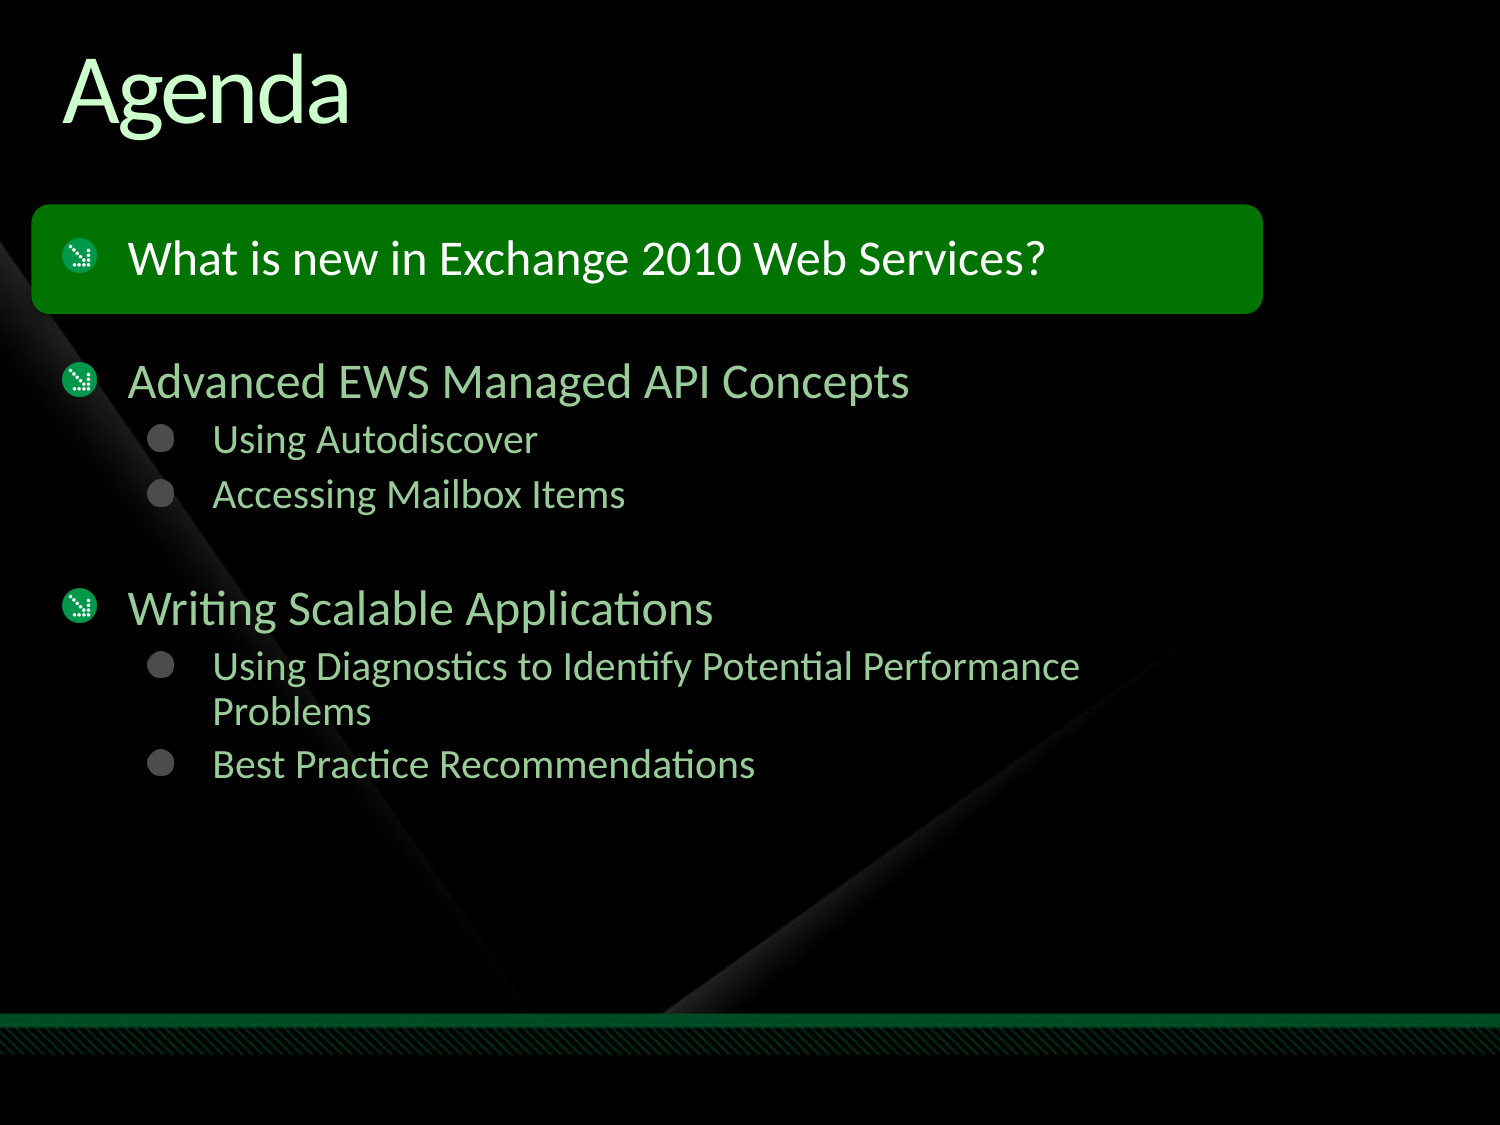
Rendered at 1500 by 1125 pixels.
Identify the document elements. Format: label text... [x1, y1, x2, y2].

title Agenda [62, 37, 1438, 147]
text_box [31, 204, 1264, 315]
picture [0, 0, 1500, 1125]
list What is new in Exchange 2010 Web Services? Advanced EWS Managed API Concepts Using Autodiscover Accessing Mailbox Items Writing Scalable Applications Using Diagnostics to Identify Potential Performance Problems Best Practice Recommendations [62, 231, 1247, 980]
